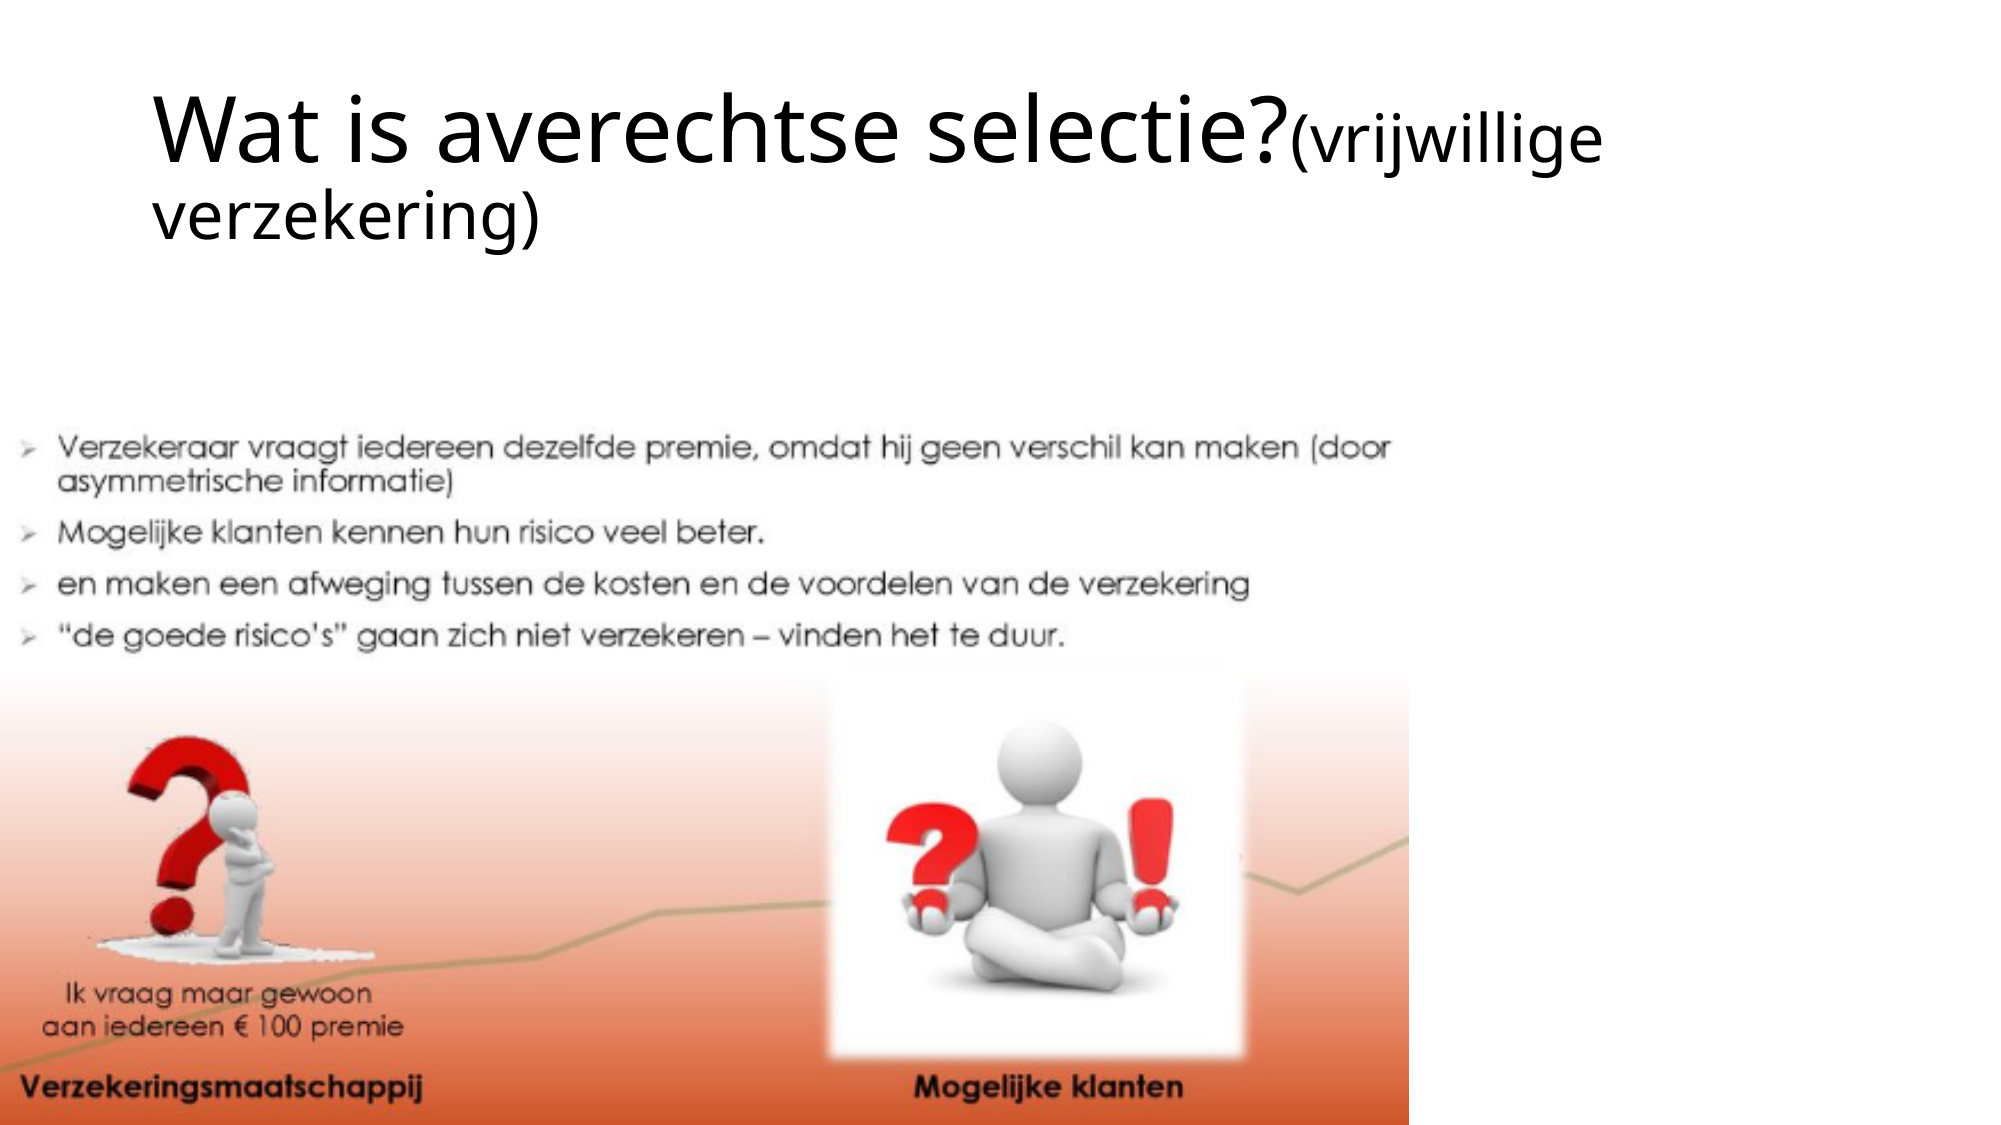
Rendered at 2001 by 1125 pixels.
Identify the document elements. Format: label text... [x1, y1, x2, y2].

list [0, 405, 1409, 1125]
title Wat is averechtse selectie?(vrijwillige verzekering) [137, 59, 1863, 278]
